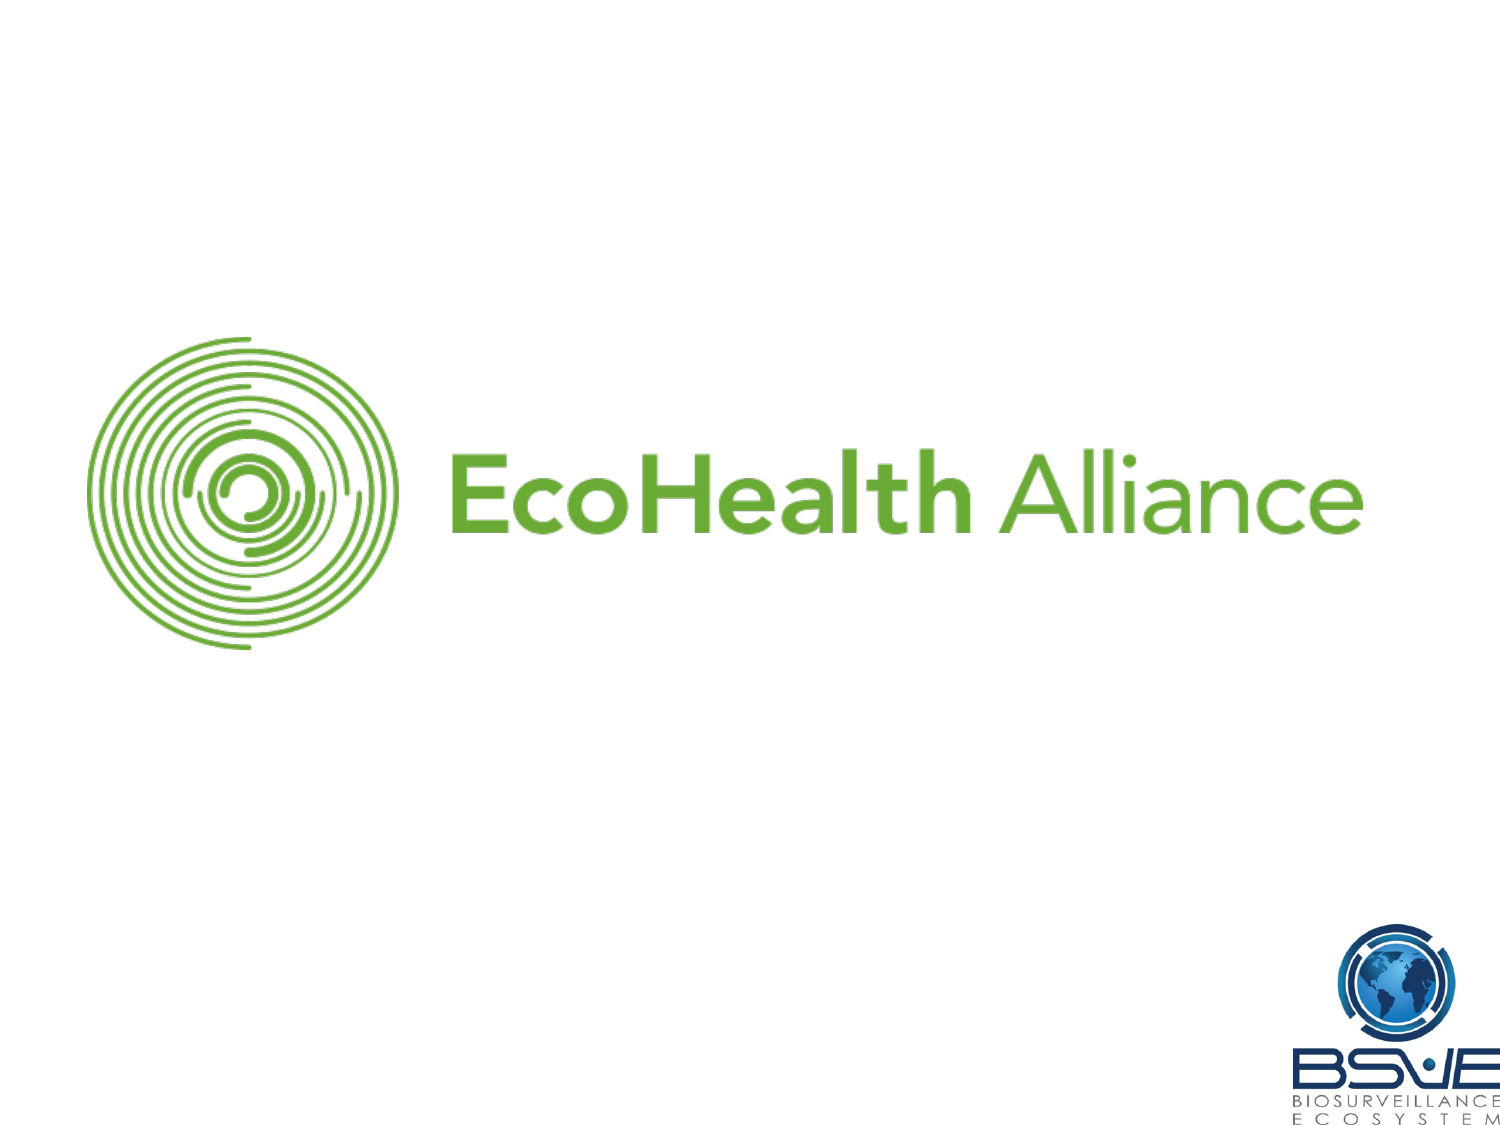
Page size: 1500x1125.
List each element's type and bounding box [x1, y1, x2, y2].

picture [87, 337, 1363, 651]
picture [1293, 924, 1500, 1125]
